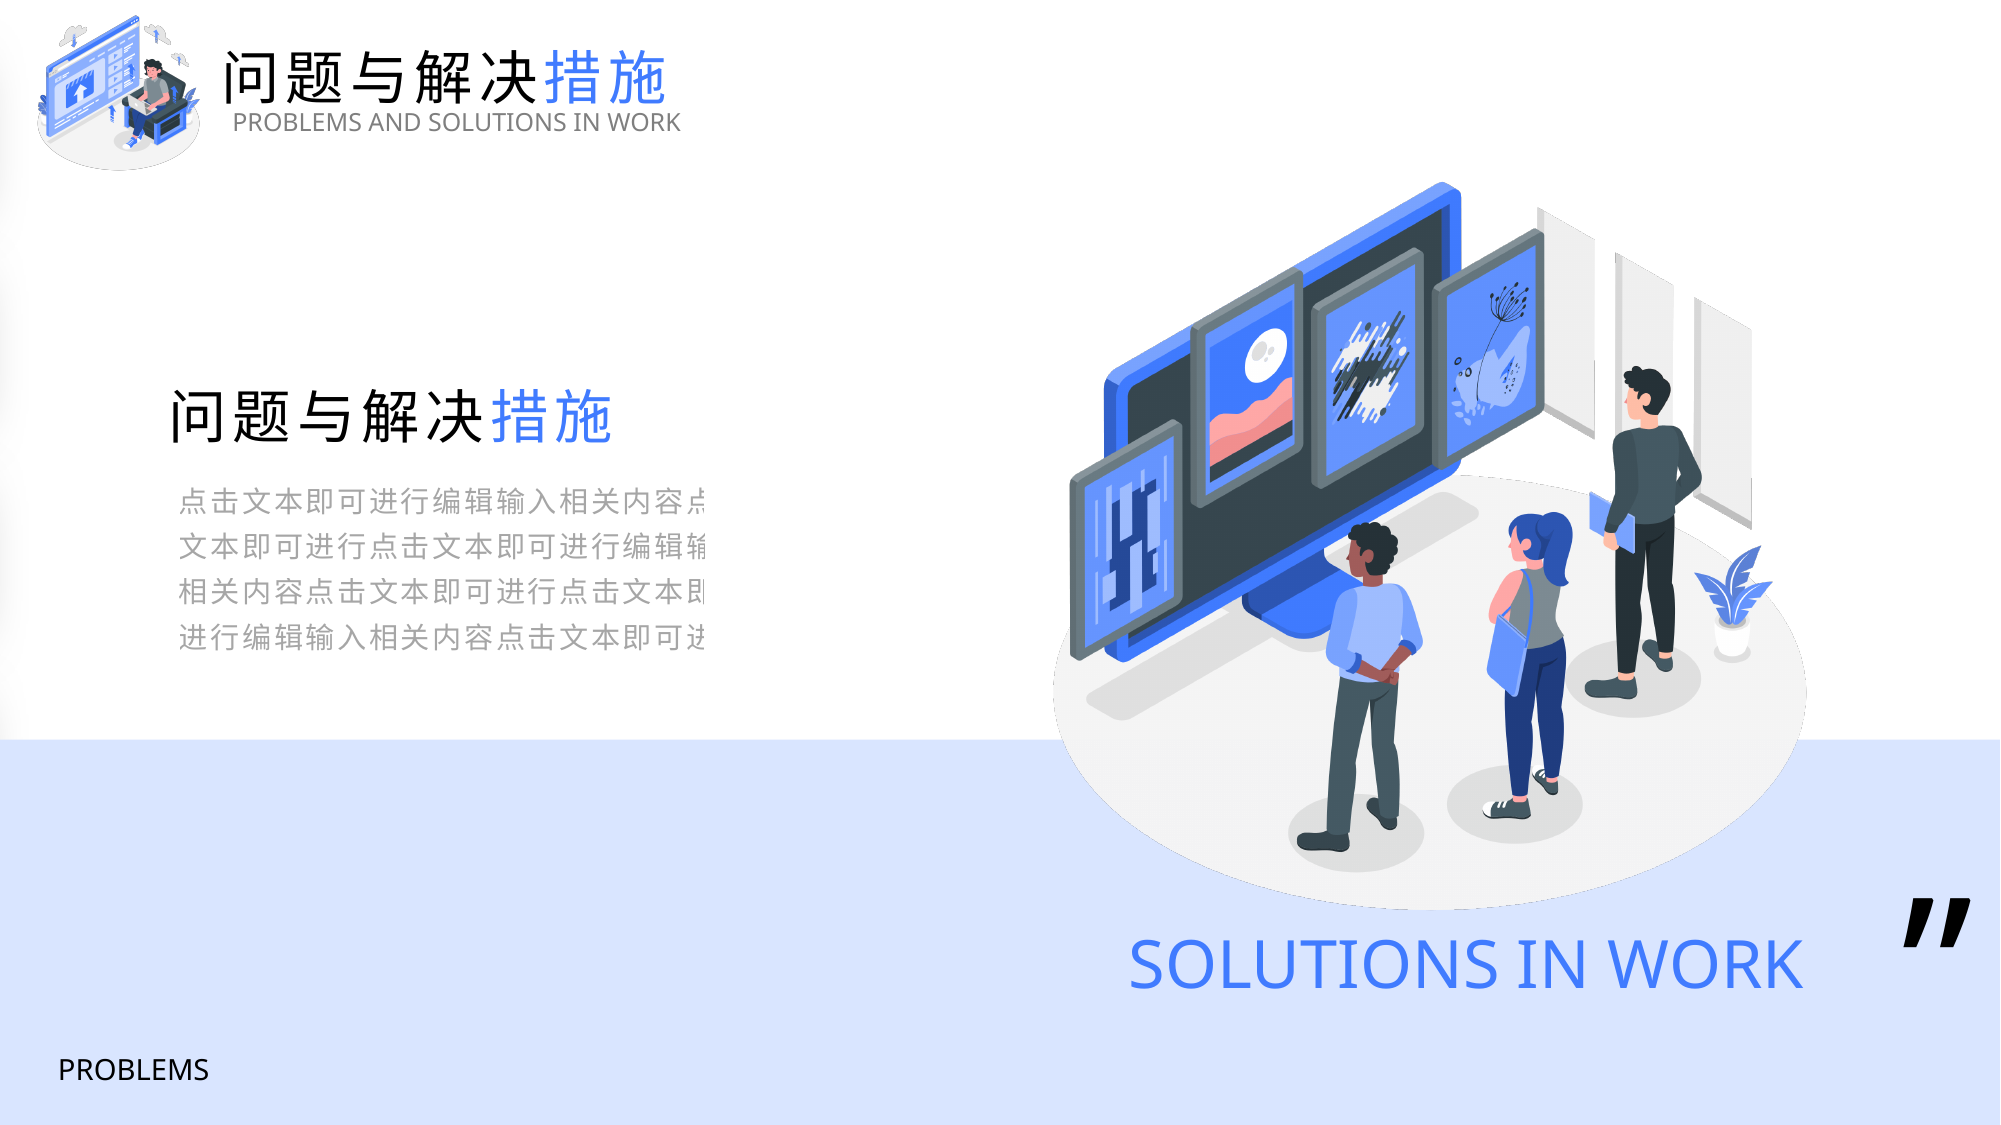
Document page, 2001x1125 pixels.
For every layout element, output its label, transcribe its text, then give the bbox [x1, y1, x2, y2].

text_box PROBLEMS AND SOLUTIONS IN WORK [232, 106, 776, 137]
text_box ” [1886, 762, 1989, 1089]
text_box 问题与解决措施 [221, 41, 667, 112]
text_box [0, 739, 2000, 1125]
picture [1038, 149, 1821, 931]
text_box 问题与解决措施 [168, 380, 614, 451]
text_box SOLUTIONS IN WORK [1023, 922, 1886, 1003]
text_box 点击文本即可进行编辑输入相关内容点击文本即可进行点击文本即可进行编辑输入相关内容点击文本即可进行点击文本即可进行编辑输入相关内容点击文本即可进行 [179, 472, 764, 655]
text_box PROBLEMS [43, 1043, 315, 1094]
picture [29, 0, 208, 179]
